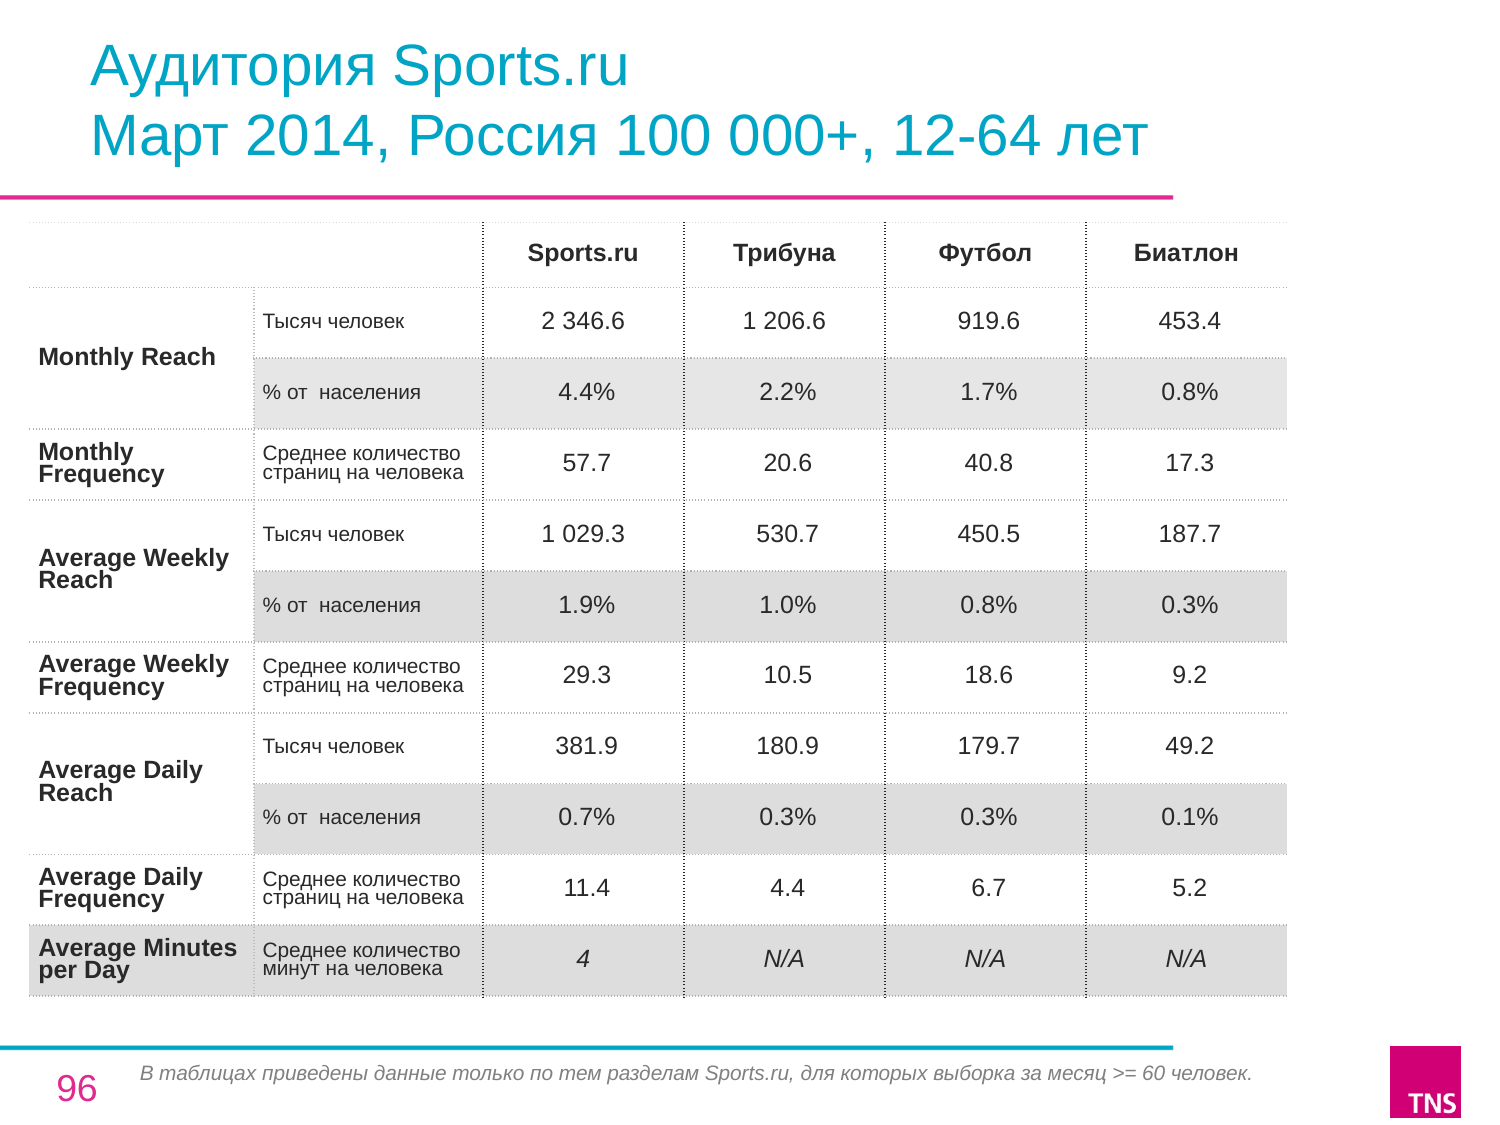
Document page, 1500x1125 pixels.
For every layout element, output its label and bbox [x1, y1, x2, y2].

text_box [124, 1052, 1463, 1092]
table_cell [29, 287, 1287, 996]
picture [0, 0, 1500, 1125]
title [74, 8, 1476, 187]
table_header [29, 223, 1287, 287]
slide_number [40, 1055, 392, 1125]
